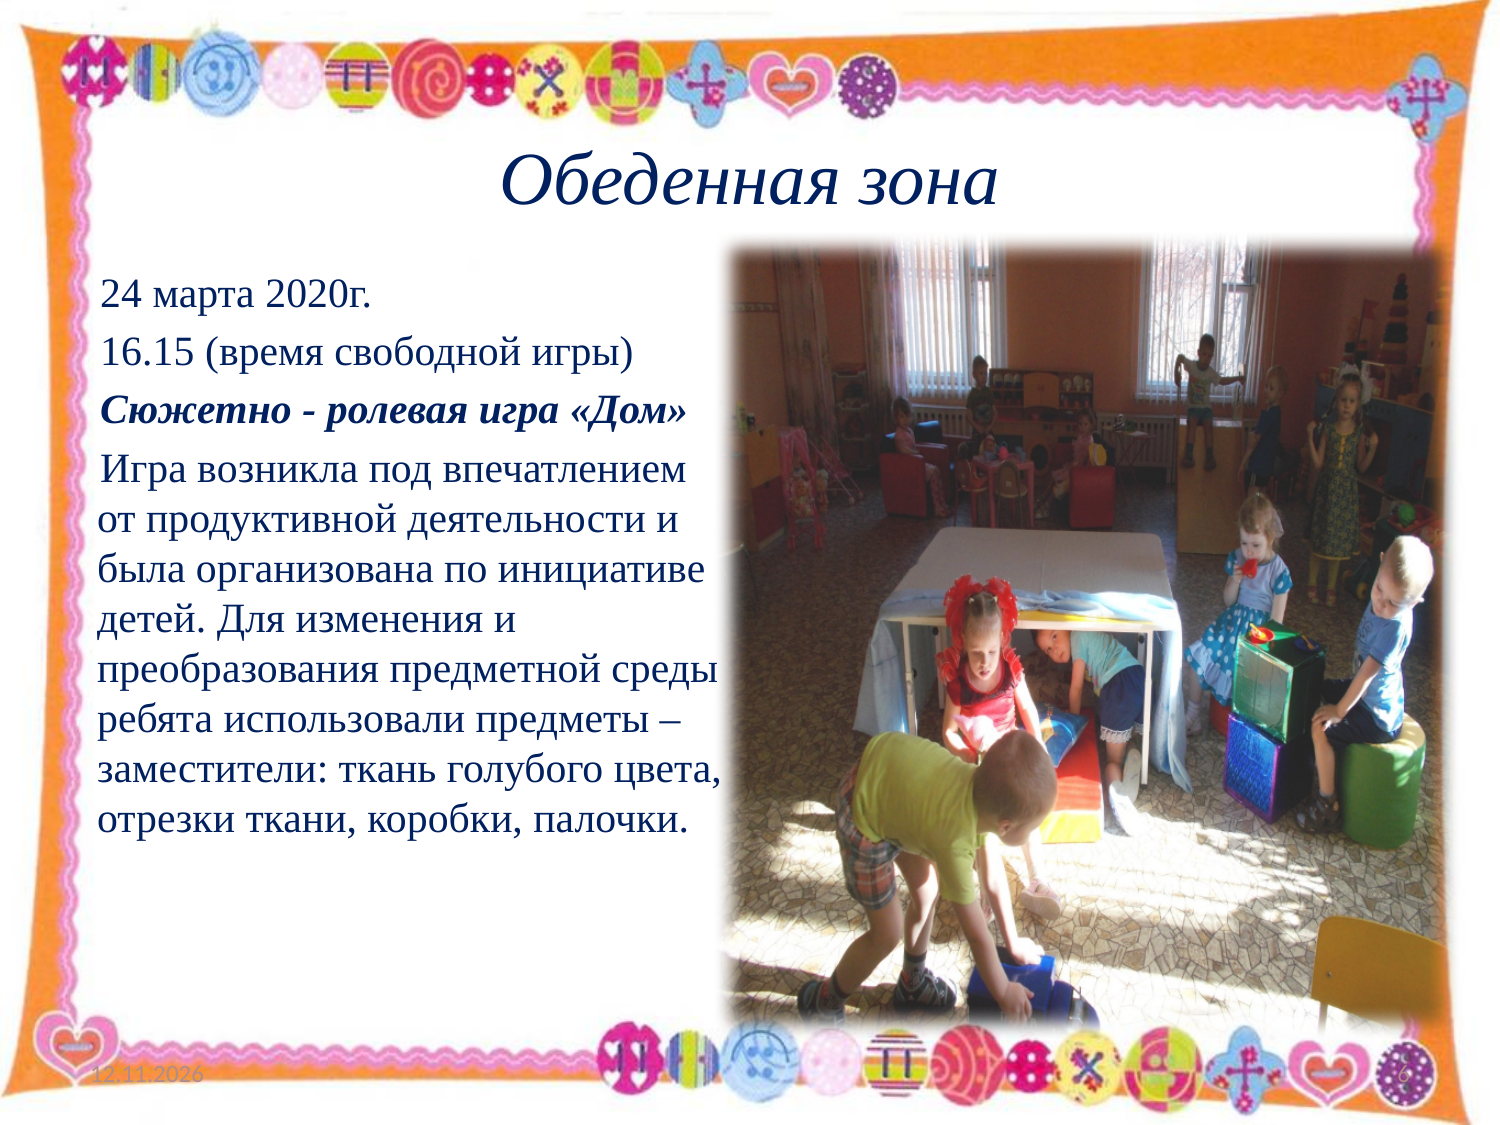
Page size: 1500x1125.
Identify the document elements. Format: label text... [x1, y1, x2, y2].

list 24 марта 2020г. 16.15 (время свободной игры) Сюжетно - ролевая игра «Дом» Игра возникла под впечатлением от продуктивной деятельности и была организована по инициативе детей. Для изменения и преобразования предметной среды ребята использовали предметы – заместители: ткань голубого цвета, отрезки ткани, коробки, палочки. [81, 257, 709, 1001]
picture [0, 0, 1500, 1125]
slide_number 6 [1074, 1049, 1425, 1103]
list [714, 231, 1461, 1041]
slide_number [75, 1042, 425, 1103]
title Обеденная зона [74, 116, 1426, 233]
